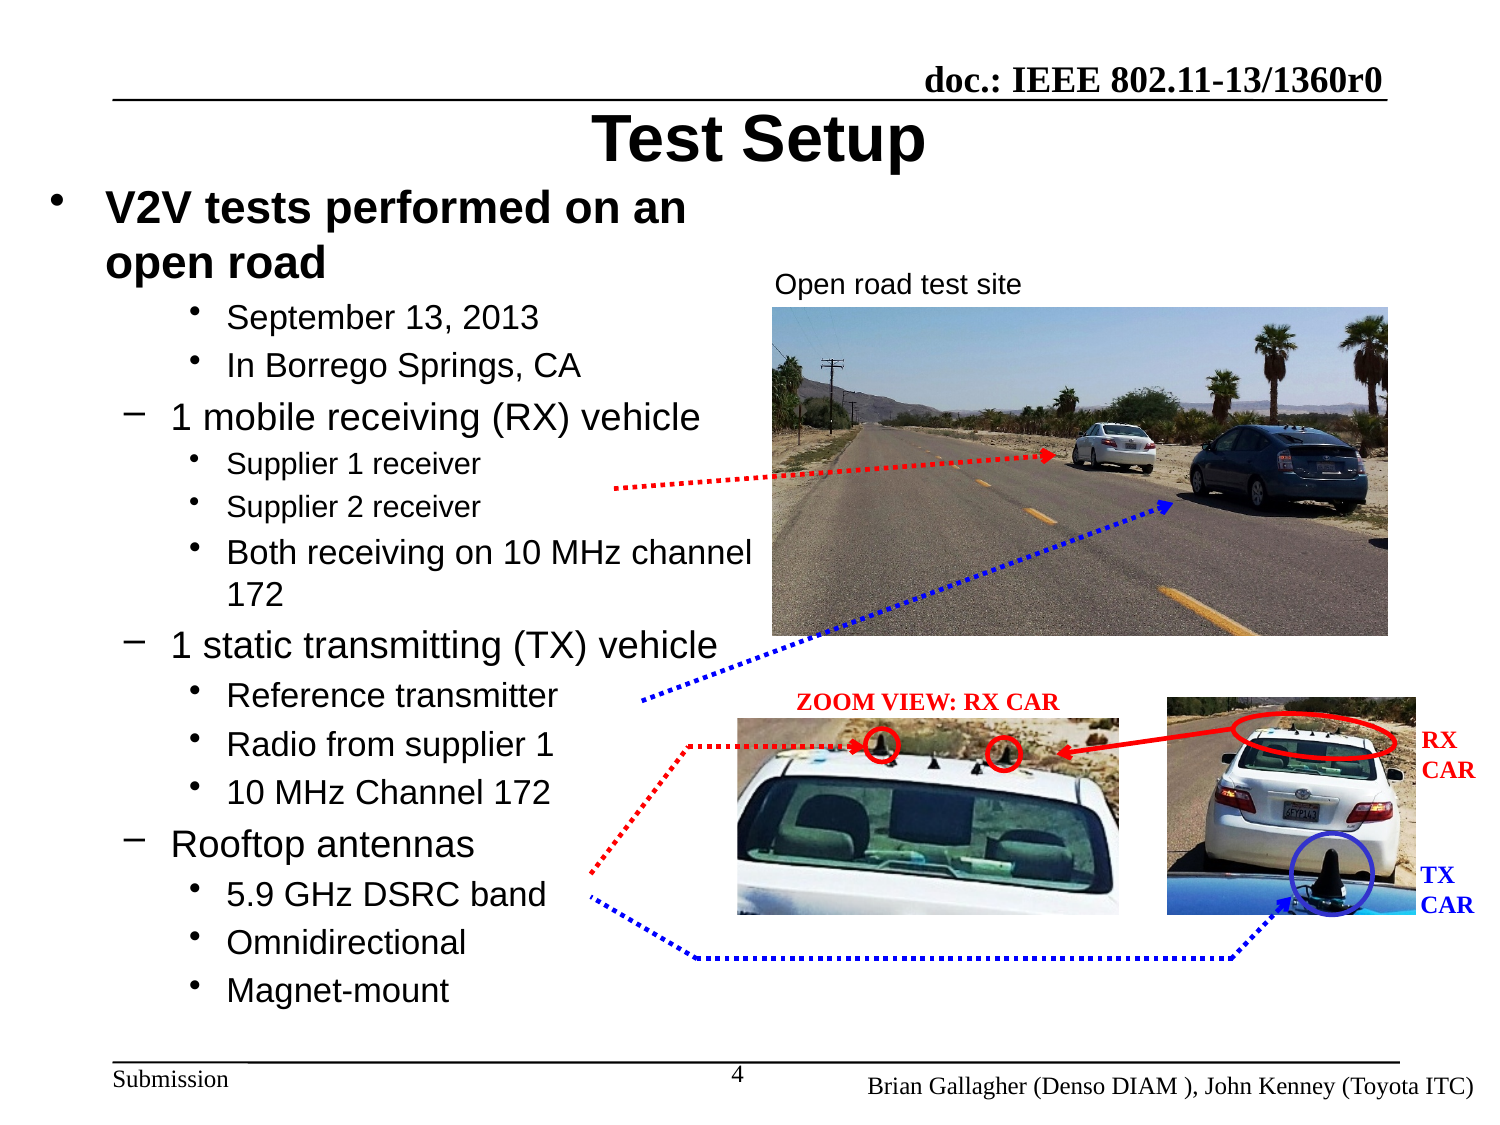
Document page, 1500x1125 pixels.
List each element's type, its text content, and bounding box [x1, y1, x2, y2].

text_box Brian Gallagher (Denso DIAM ), John Kenney (Toyota ITC) [867, 1069, 1475, 1100]
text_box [590, 896, 698, 960]
title Test Setup [80, 78, 1439, 191]
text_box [641, 502, 1174, 702]
list V2V tests performed on an open road September 13, 2013 In Borrego Springs, CA 1 mobile receiving (RX) vehicle Supplier 1 receiver Supplier 2 receiver Both receiving on 10 MHz channel 172 1 static transmitting (TX) vehicle Reference transmitter Radio from supplier 1 10 MHz Channel 172 Rooftop antennas 5.9 GHz DSRC band Omnidirectional Magnet-mount [34, 170, 784, 1018]
text_box TX CAR [1405, 851, 1490, 926]
picture [772, 307, 1388, 636]
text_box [1230, 896, 1292, 960]
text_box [613, 454, 1057, 489]
picture [1167, 697, 1416, 916]
picture [737, 718, 1120, 916]
text_box RX CAR [1419, 716, 1491, 791]
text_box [1055, 728, 1234, 755]
text_box Open road test site [759, 257, 1038, 308]
text_box ZOOM VIEW: RX CAR [781, 709, 1075, 716]
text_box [590, 746, 689, 875]
slide_number 4 [580, 1057, 894, 1125]
